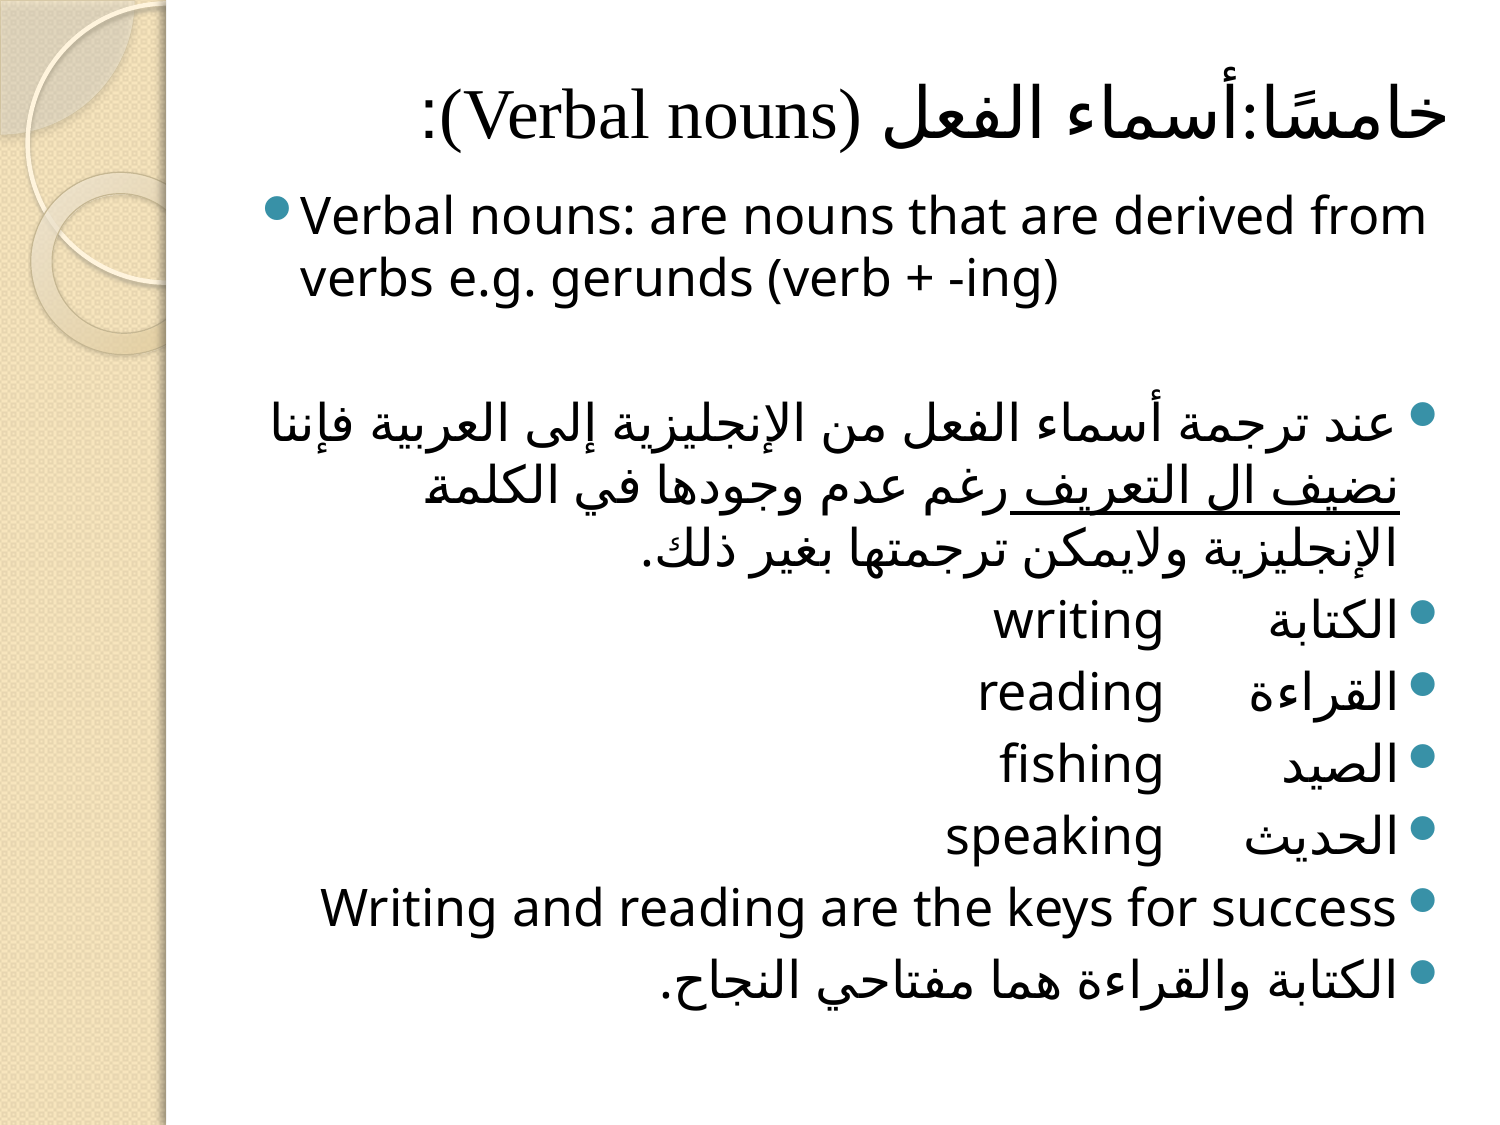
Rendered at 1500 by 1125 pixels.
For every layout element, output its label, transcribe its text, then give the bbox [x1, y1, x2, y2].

title خامسًا:أسماء الفعل (Verbal nouns): [235, 45, 1466, 174]
list Verbal nouns: are nouns that are derived from verbs e.g. gerunds (verb + -ing) عند ترجمة أسماء الفعل من الإنجليزية إلى العربية فإننا نضيف ال التعريف رغم عدم وجودها في الكلمة الإنجليزية ولايمكن ترجمتها بغير ذلك. الكتابة writing القراءة reading الصيد fishing الحديث speaking Writing and reading are the keys for success الكتابة والقراءة هما مفتاحي النجاح. [235, 174, 1466, 1025]
